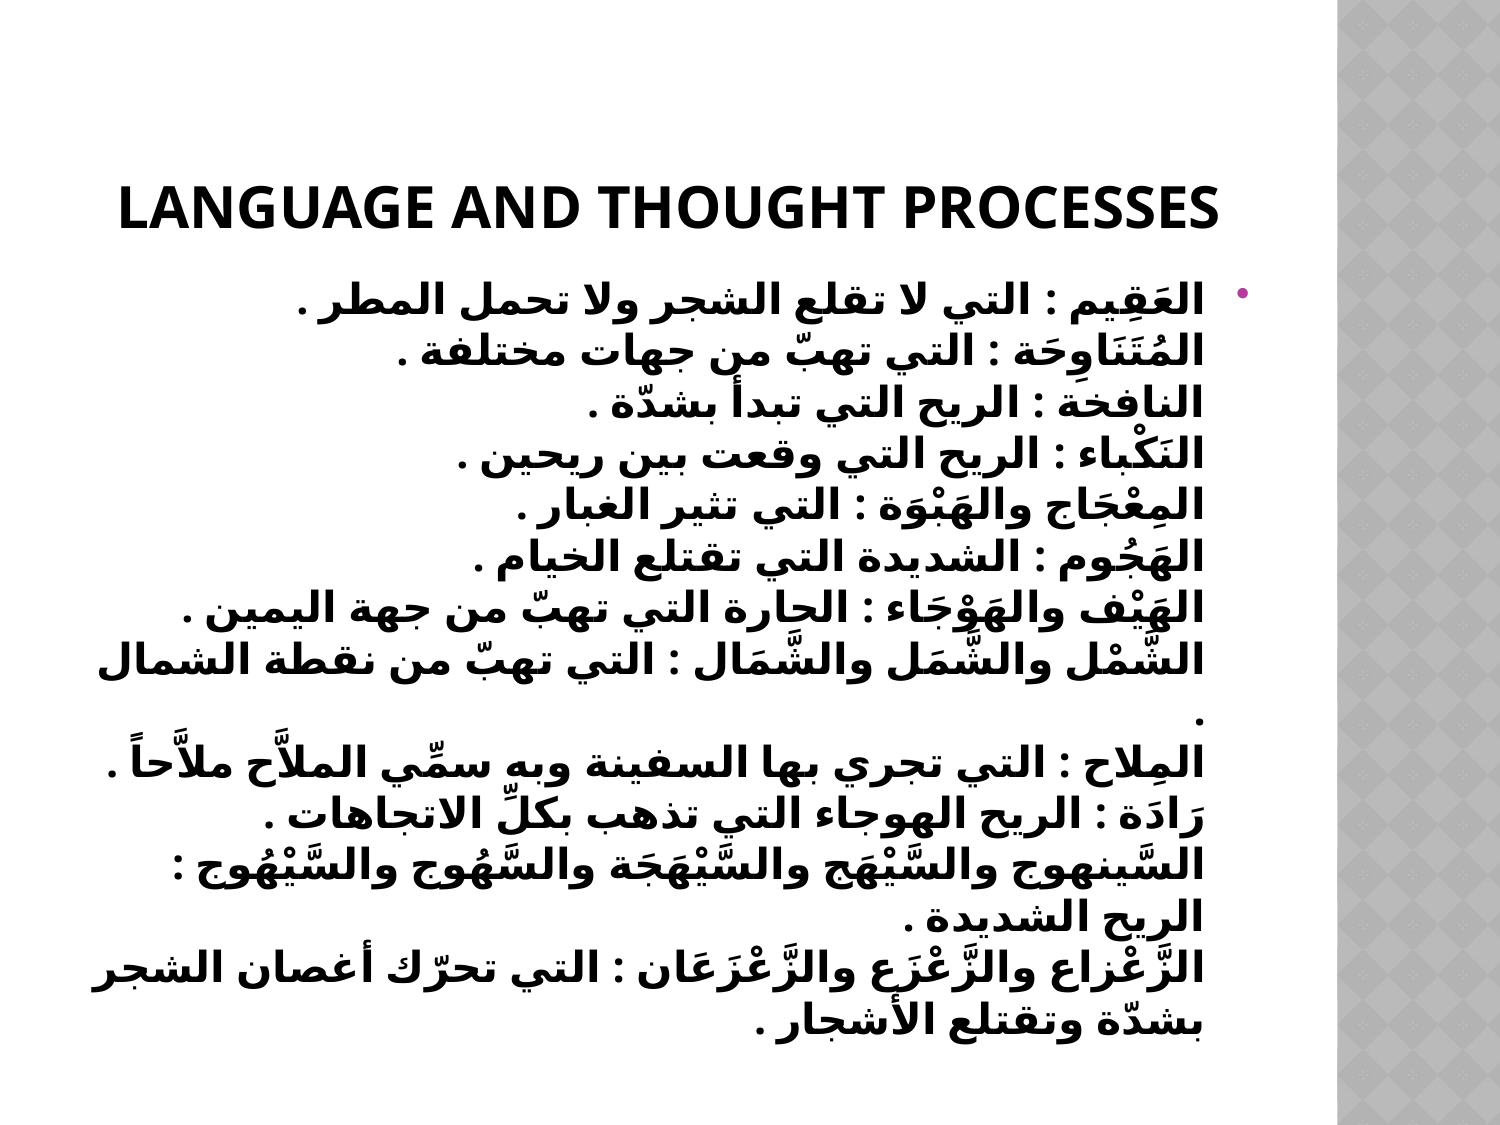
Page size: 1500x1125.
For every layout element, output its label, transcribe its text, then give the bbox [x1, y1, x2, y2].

title Language and thought processes [75, 52, 1263, 240]
list العَقِيم : التي لا تقلع الشجر ولا تحمل المطر . المُتَنَاوِحَة : التي تهبّ من جهات مختلفة . النافخة : الريح التي تبدأ بشدّة . النَكْباء : الريح التي وقعت بين ريحين . المِعْجَاج والهَبْوَة : التي تثير الغبار . الهَجُوم : الشديدة التي تقتلع الخيام . الهَيْف والهَوْجَاء : الحارة التي تهبّ من جهة اليمين . الشَّمْل والشَّمَل والشَّمَال : التي تهبّ من نقطة الشمال . المِلاح : التي تجري بها السفينة وبه سمِّي الملاَّح ملاَّحاً . رَادَة : الريح الهوجاء التي تذهب بكلِّ الاتجاهات . السَّينهوج والسَّيْهَج والسَّيْهَجَة والسَّهُوج والسَّيْهُوج : الريح الشديدة . الزَّعْزاع والزَّعْزَع والزَّعْزَعَان : التي تحرّك أغصان الشجر بشدّة وتقتلع الأشجار . [75, 264, 1263, 1059]
